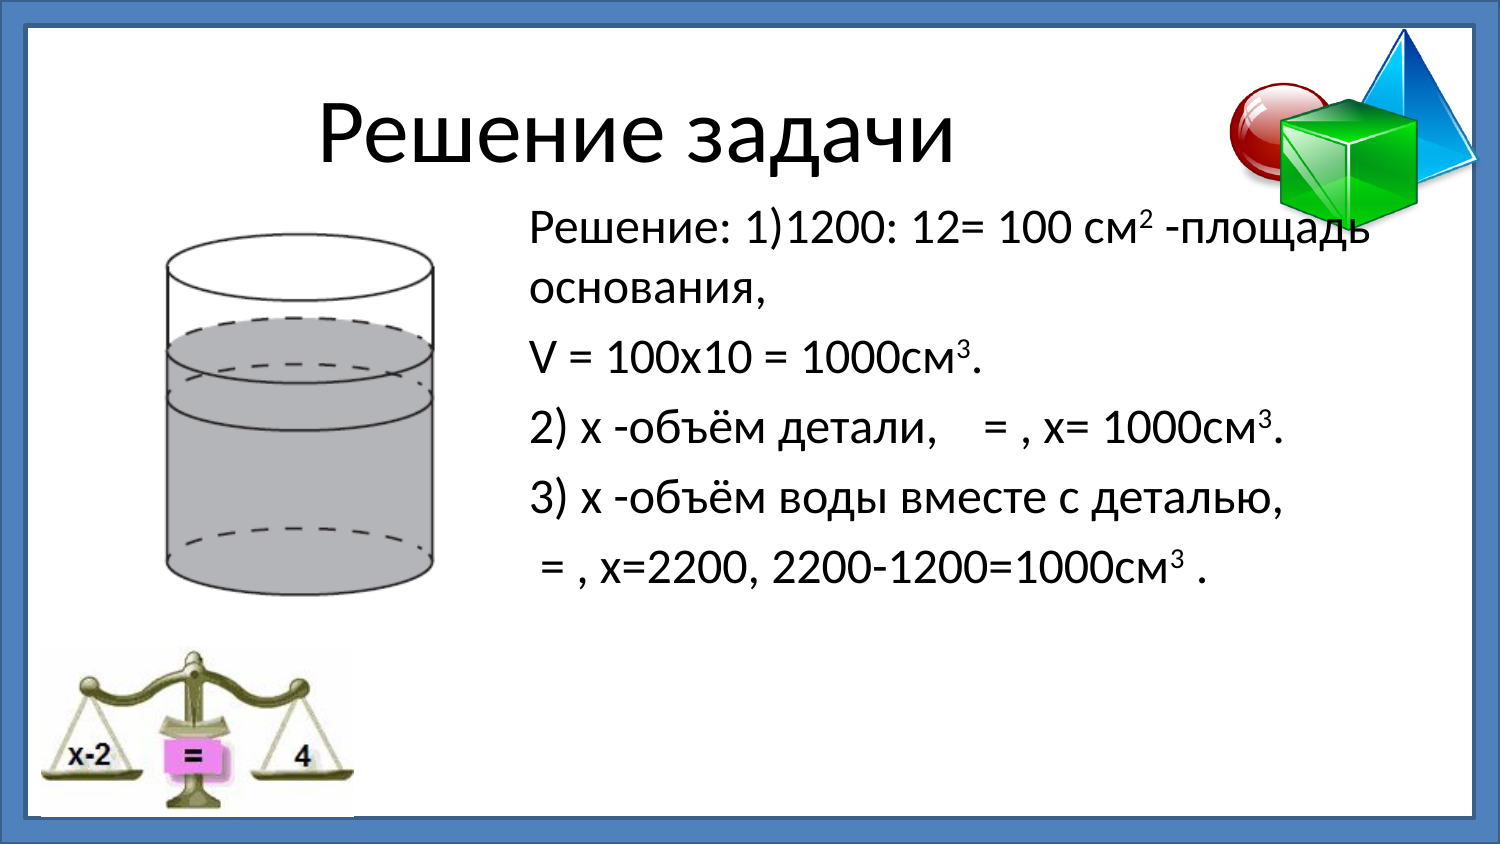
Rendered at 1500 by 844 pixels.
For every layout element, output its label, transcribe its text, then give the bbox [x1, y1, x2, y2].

picture [41, 646, 354, 817]
title Решение задачи [64, 55, 1211, 197]
picture [1327, 222, 1338, 240]
picture [1222, 8, 1483, 245]
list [135, 229, 460, 615]
